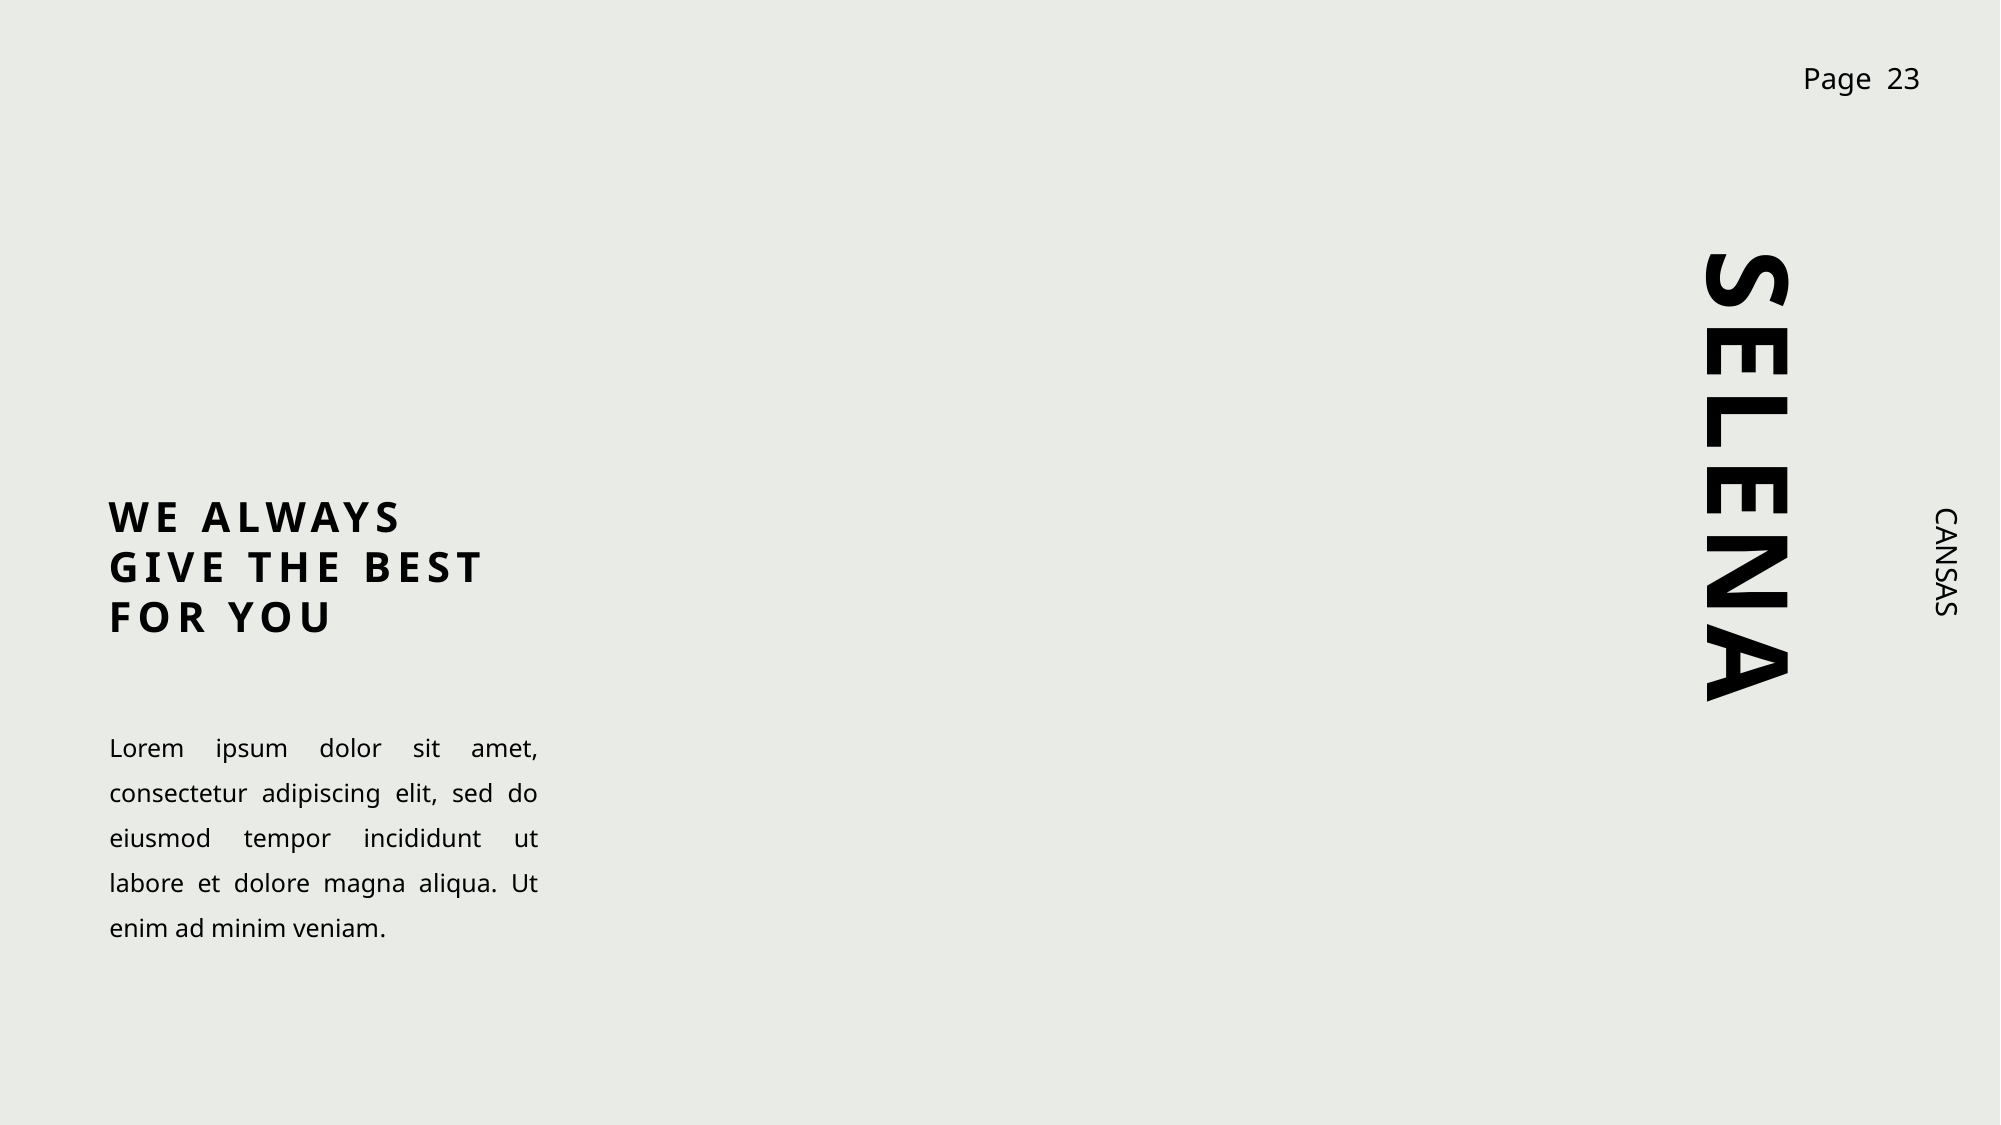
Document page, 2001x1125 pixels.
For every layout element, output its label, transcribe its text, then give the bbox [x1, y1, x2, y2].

text_box WE ALWAYS GIVE THE BEST FOR YOU [93, 483, 554, 648]
text_box Lorem ipsum dolor sit amet, consectetur adipiscing elit, sed do eiusmod tempor incididunt ut labore et dolore magna aliqua. Ut enim ad minim veniam. [94, 710, 554, 950]
picture [662, 174, 1863, 1125]
